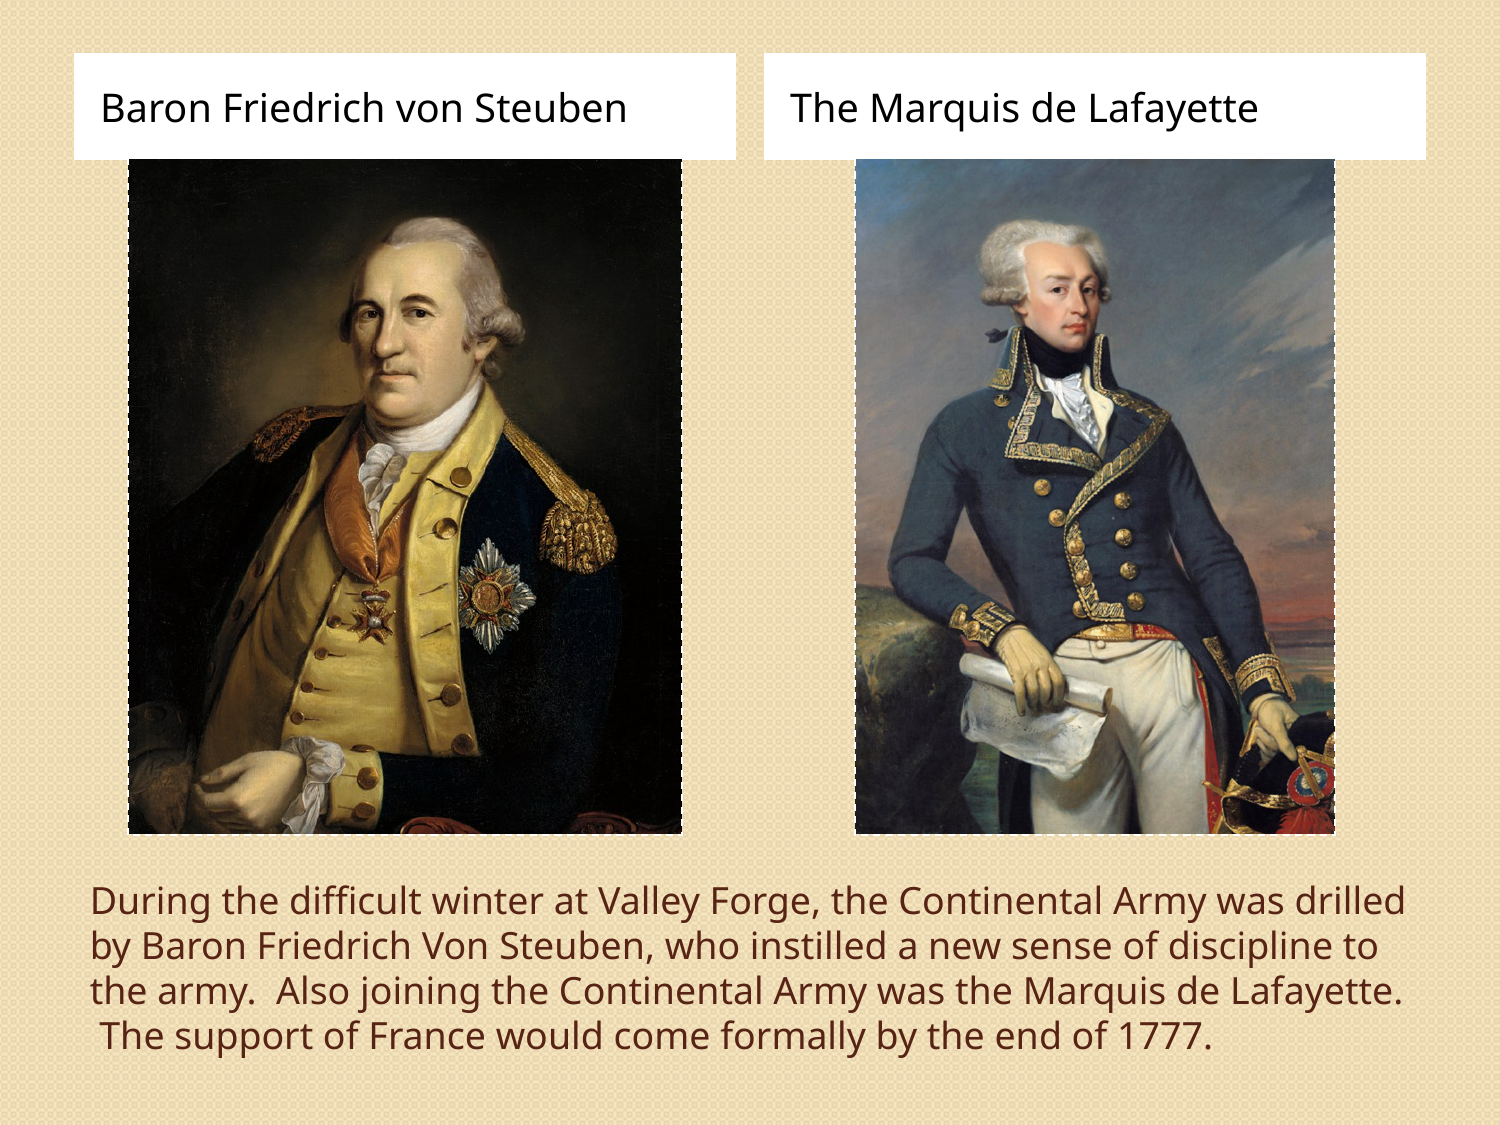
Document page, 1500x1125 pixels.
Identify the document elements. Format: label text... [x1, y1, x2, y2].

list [128, 158, 682, 835]
title During the difficult winter at Valley Forge, the Continental Army was drilled by Baron Friedrich Von Steuben, who instilled a new sense of discipline to the army. Also joining the Continental Army was the Marquis de Lafayette. The support of France would come formally by the end of 1777. [75, 846, 1425, 1088]
list The Marquis de Lafayette [764, 53, 1426, 160]
list Baron Friedrich von Steuben [74, 53, 736, 160]
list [855, 158, 1335, 835]
